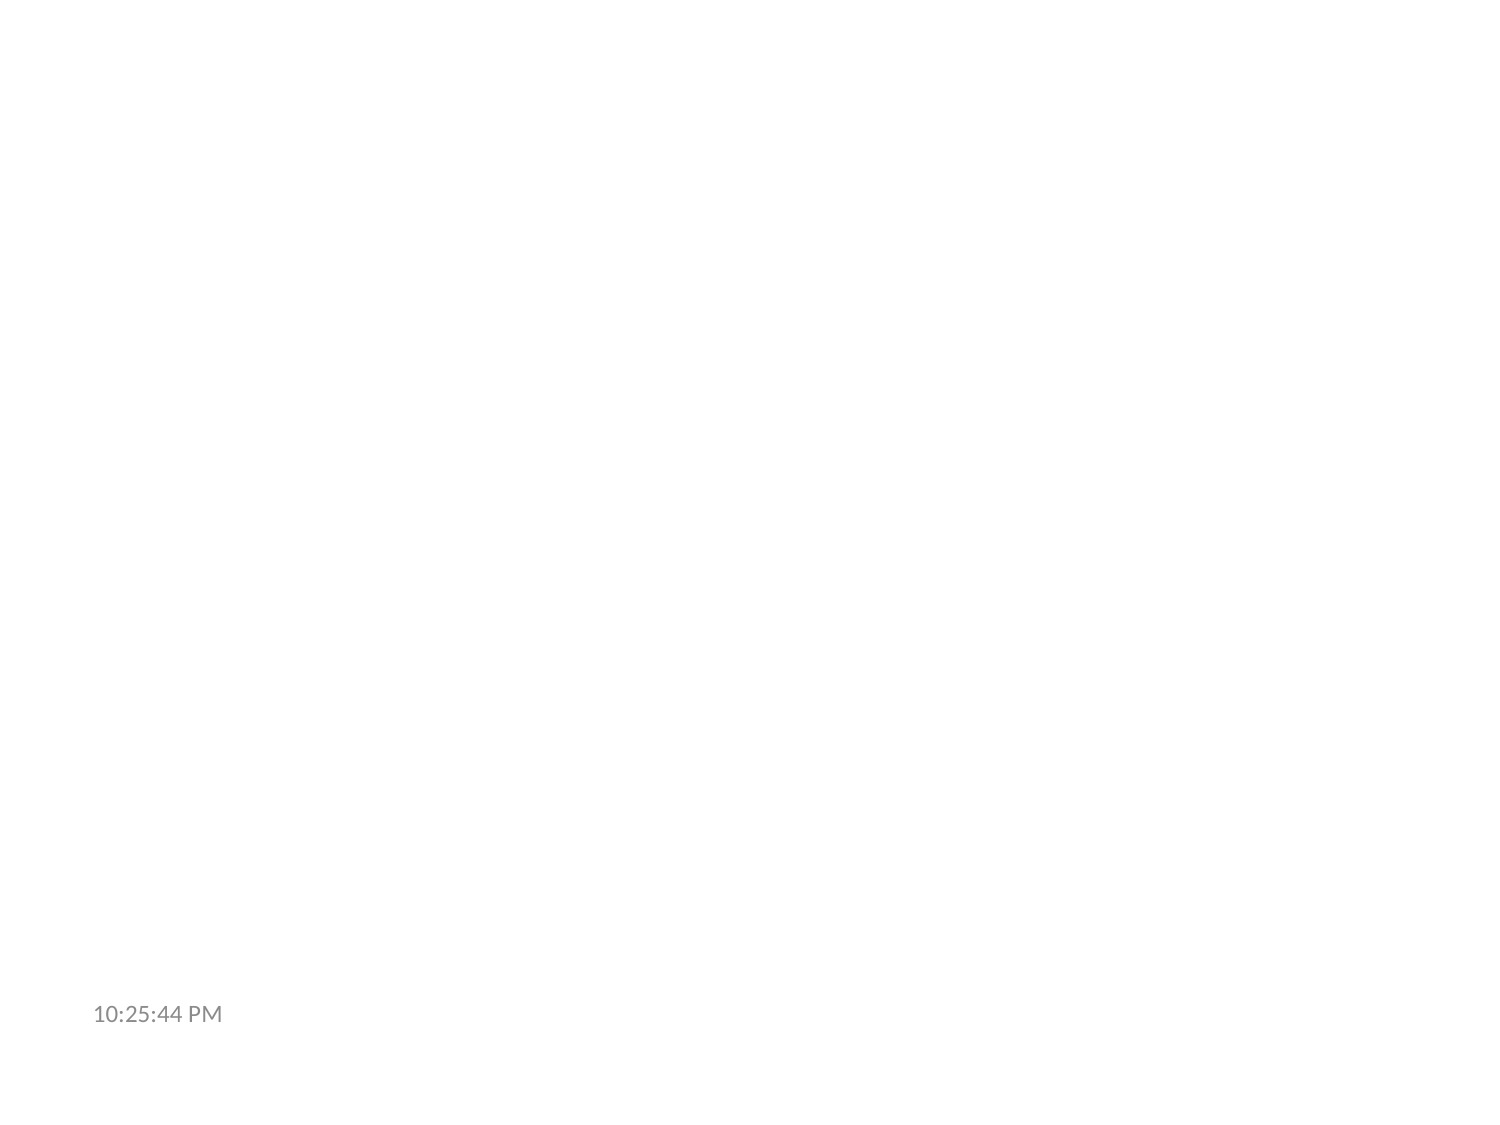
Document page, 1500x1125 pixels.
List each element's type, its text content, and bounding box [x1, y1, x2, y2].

text_box 3:35:09 PM [77, 982, 428, 1043]
